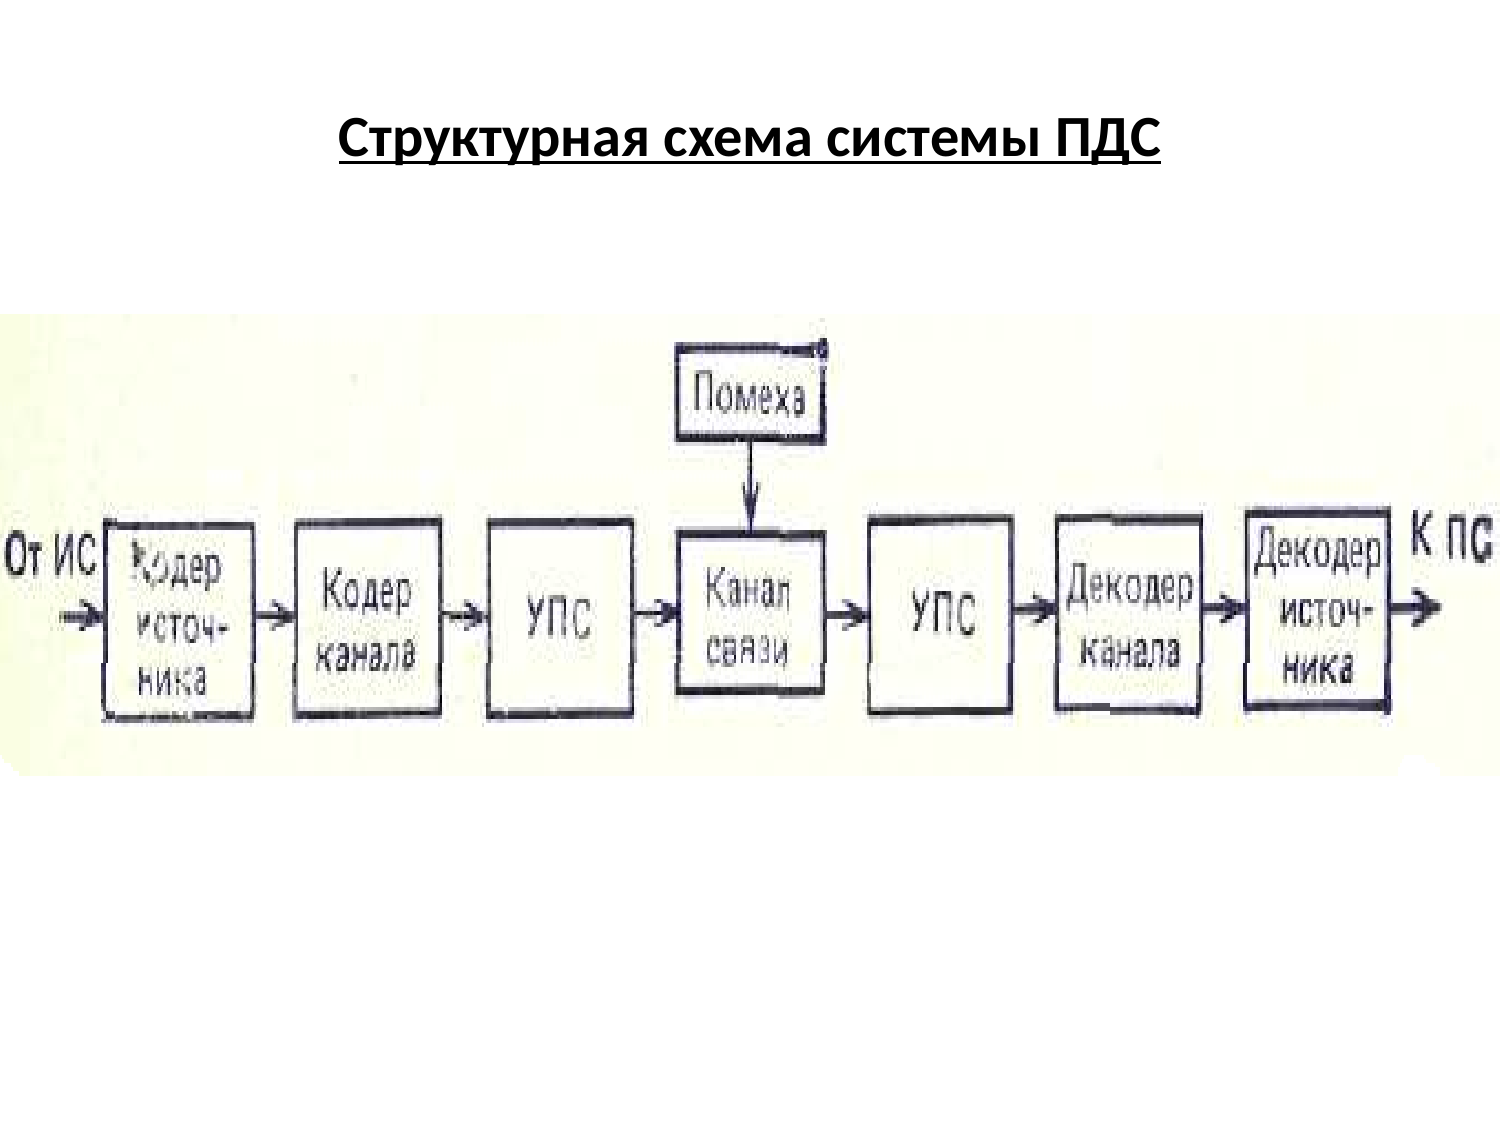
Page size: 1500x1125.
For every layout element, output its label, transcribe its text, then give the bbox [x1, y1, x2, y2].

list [0, 314, 1500, 776]
title Структурная схема системы ПДС [0, 0, 1500, 268]
